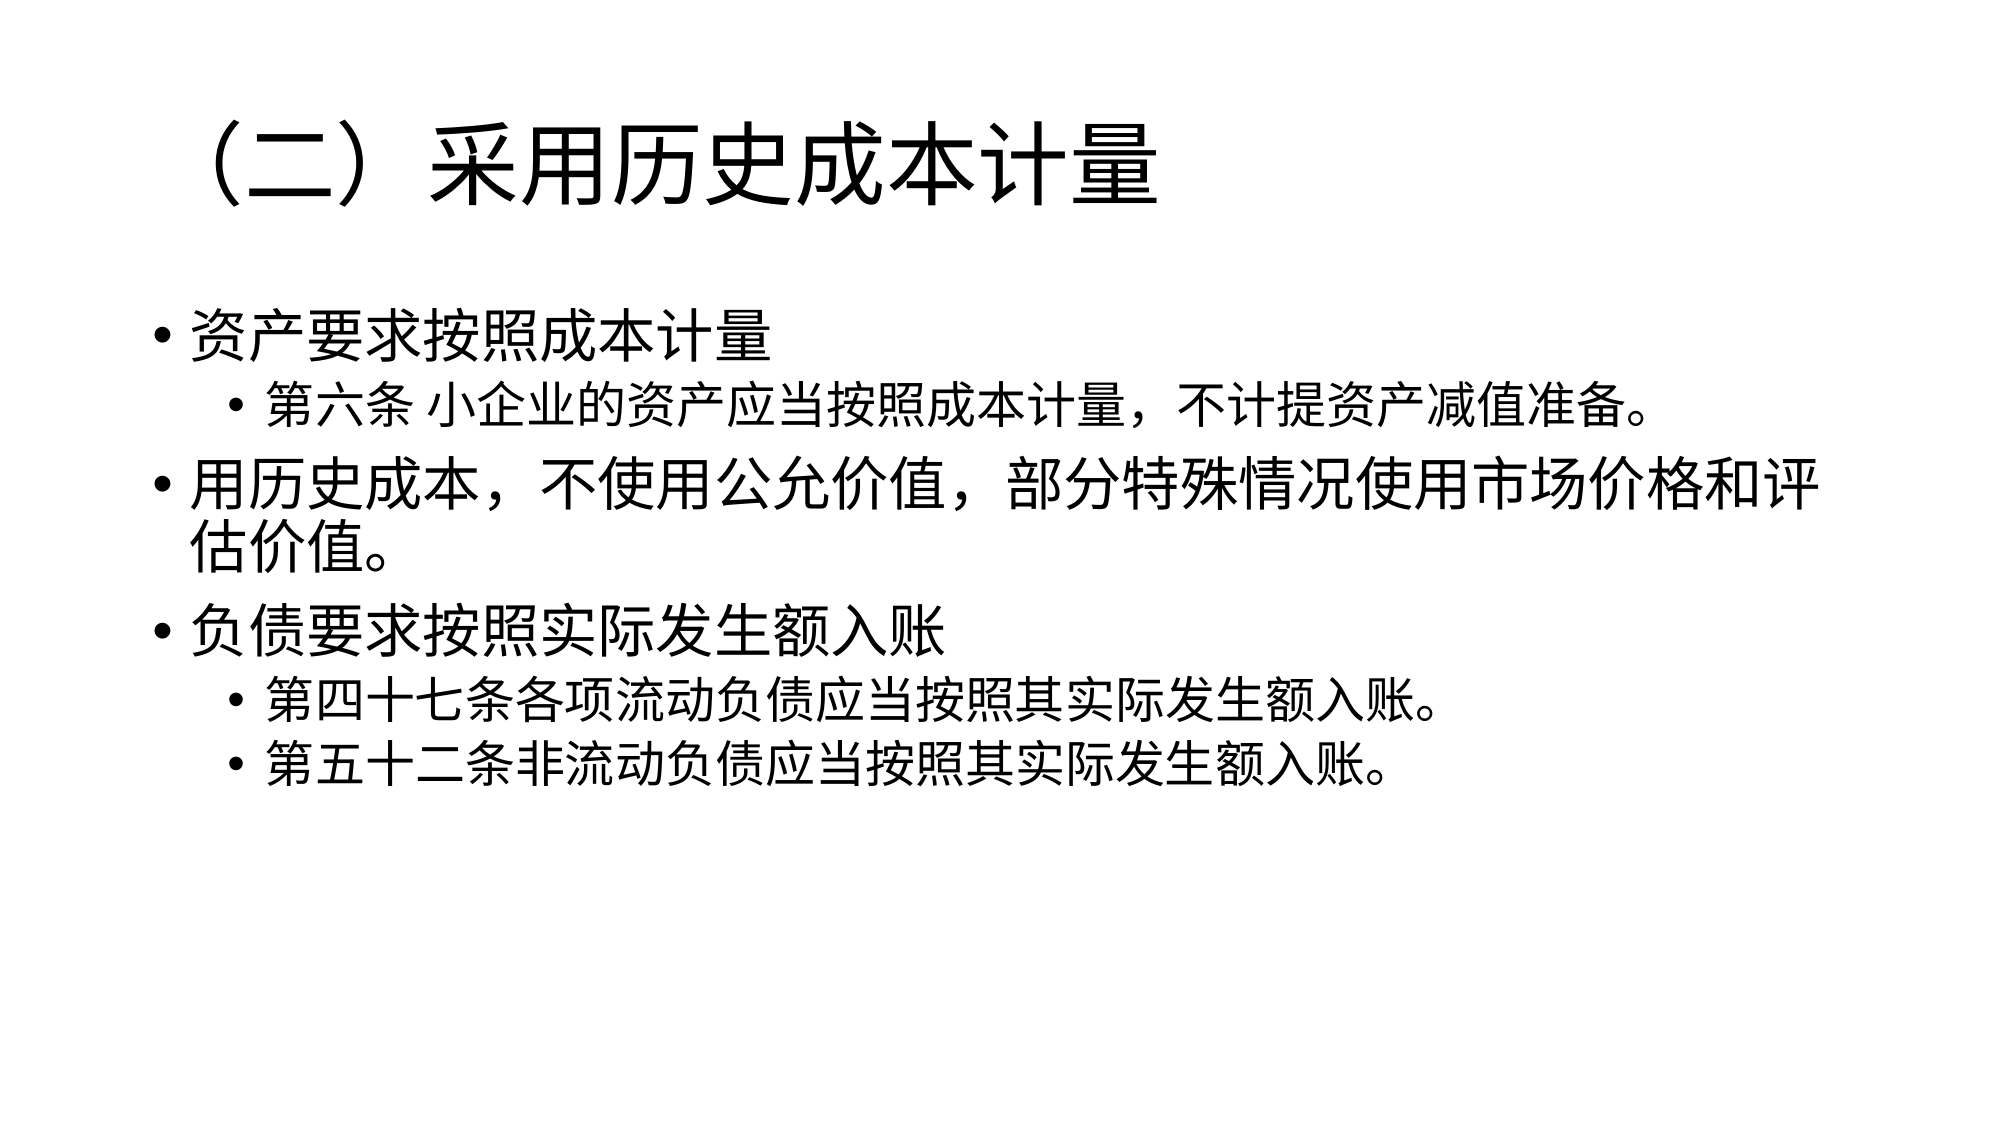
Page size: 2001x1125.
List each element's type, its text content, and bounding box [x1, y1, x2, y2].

title （二）采用历史成本计量 [137, 59, 1863, 278]
list 资产要求按照成本计量 第六条 小企业的资产应当按照成本计量，不计提资产减值准备。 用历史成本，不使用公允价值，部分特殊情况使用市场价格和评估价值。 负债要求按照实际发生额入账 第四十七条各项流动负债应当按照其实际发生额入账。 第五十二条非流动负债应当按照其实际发生额入账。 [137, 299, 1863, 1014]
